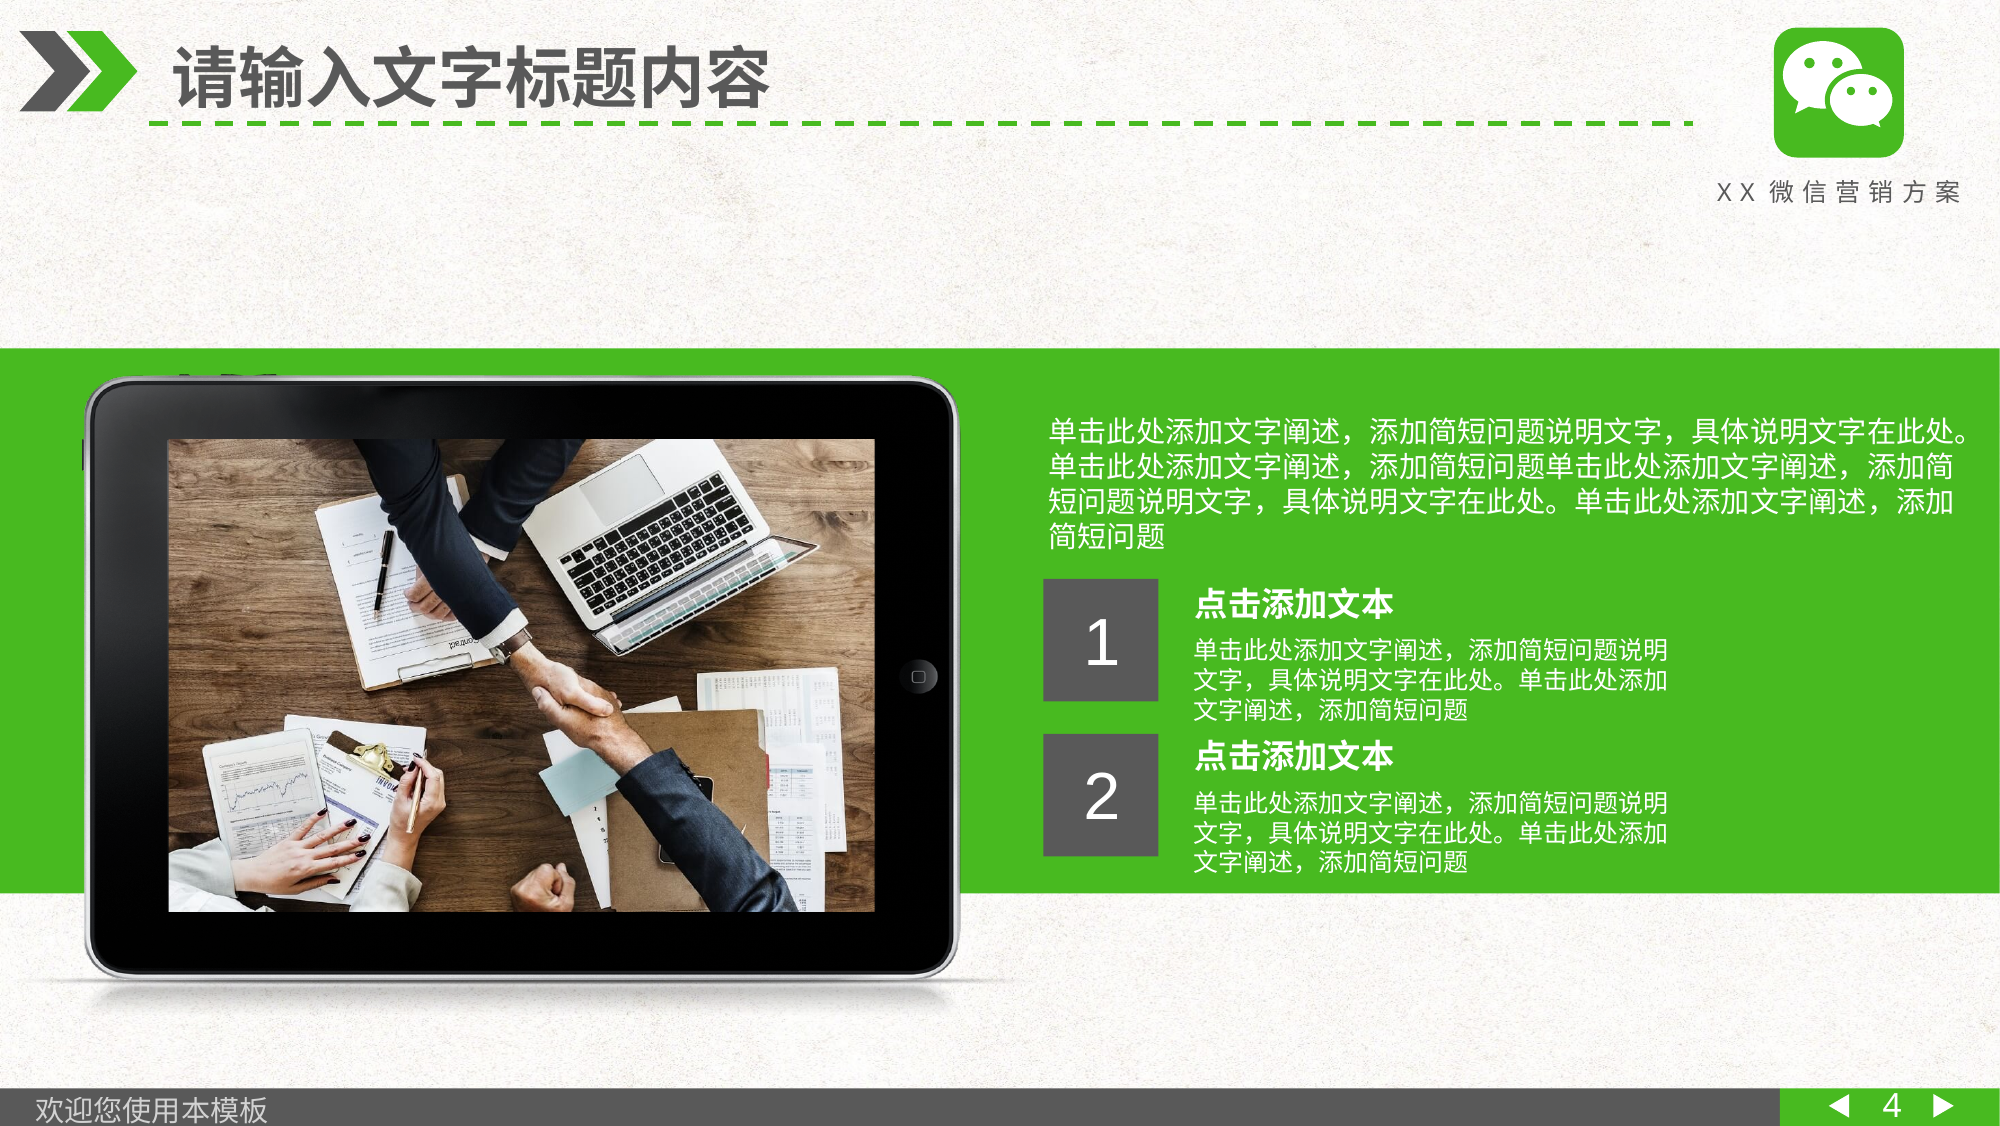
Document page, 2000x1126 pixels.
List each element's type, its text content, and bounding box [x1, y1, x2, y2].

picture [0, 0, 2000, 346]
text_box 单击此处添加文字阐述，添加简短问题说明文字，具体说明文字在此处。单击此处添加文字阐述，添加简短问题 [1173, 777, 1714, 887]
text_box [1043, 575, 1160, 702]
text_box [17, 28, 92, 114]
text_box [1692, 27, 1986, 215]
picture [0, 895, 2000, 1088]
text_box [64, 28, 140, 114]
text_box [1043, 730, 1160, 857]
text_box 点击添加文本 [1175, 725, 1415, 777]
text_box 单击此处添加文字阐述，添加简短问题说明文字，具体说明文字在此处。单击此处添加文字阐述，添加简短问题 [1173, 624, 1714, 735]
text_box 点击添加文本 [1175, 573, 1415, 624]
text_box [1067, 346, 2000, 895]
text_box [0, 323, 1064, 1039]
text_box 请输入文字标题内容 [125, 28, 1354, 124]
text_box 单击此处添加文字阐述，添加简短问题说明文字，具体说明文字在此处。单击此处添加文字阐述，添加简短问题单击此处添加文字阐述，添加简短问题说明文字，具体说明文字在此处。单击此处添加文字阐述，添加简短问题 [1067, 405, 1977, 563]
